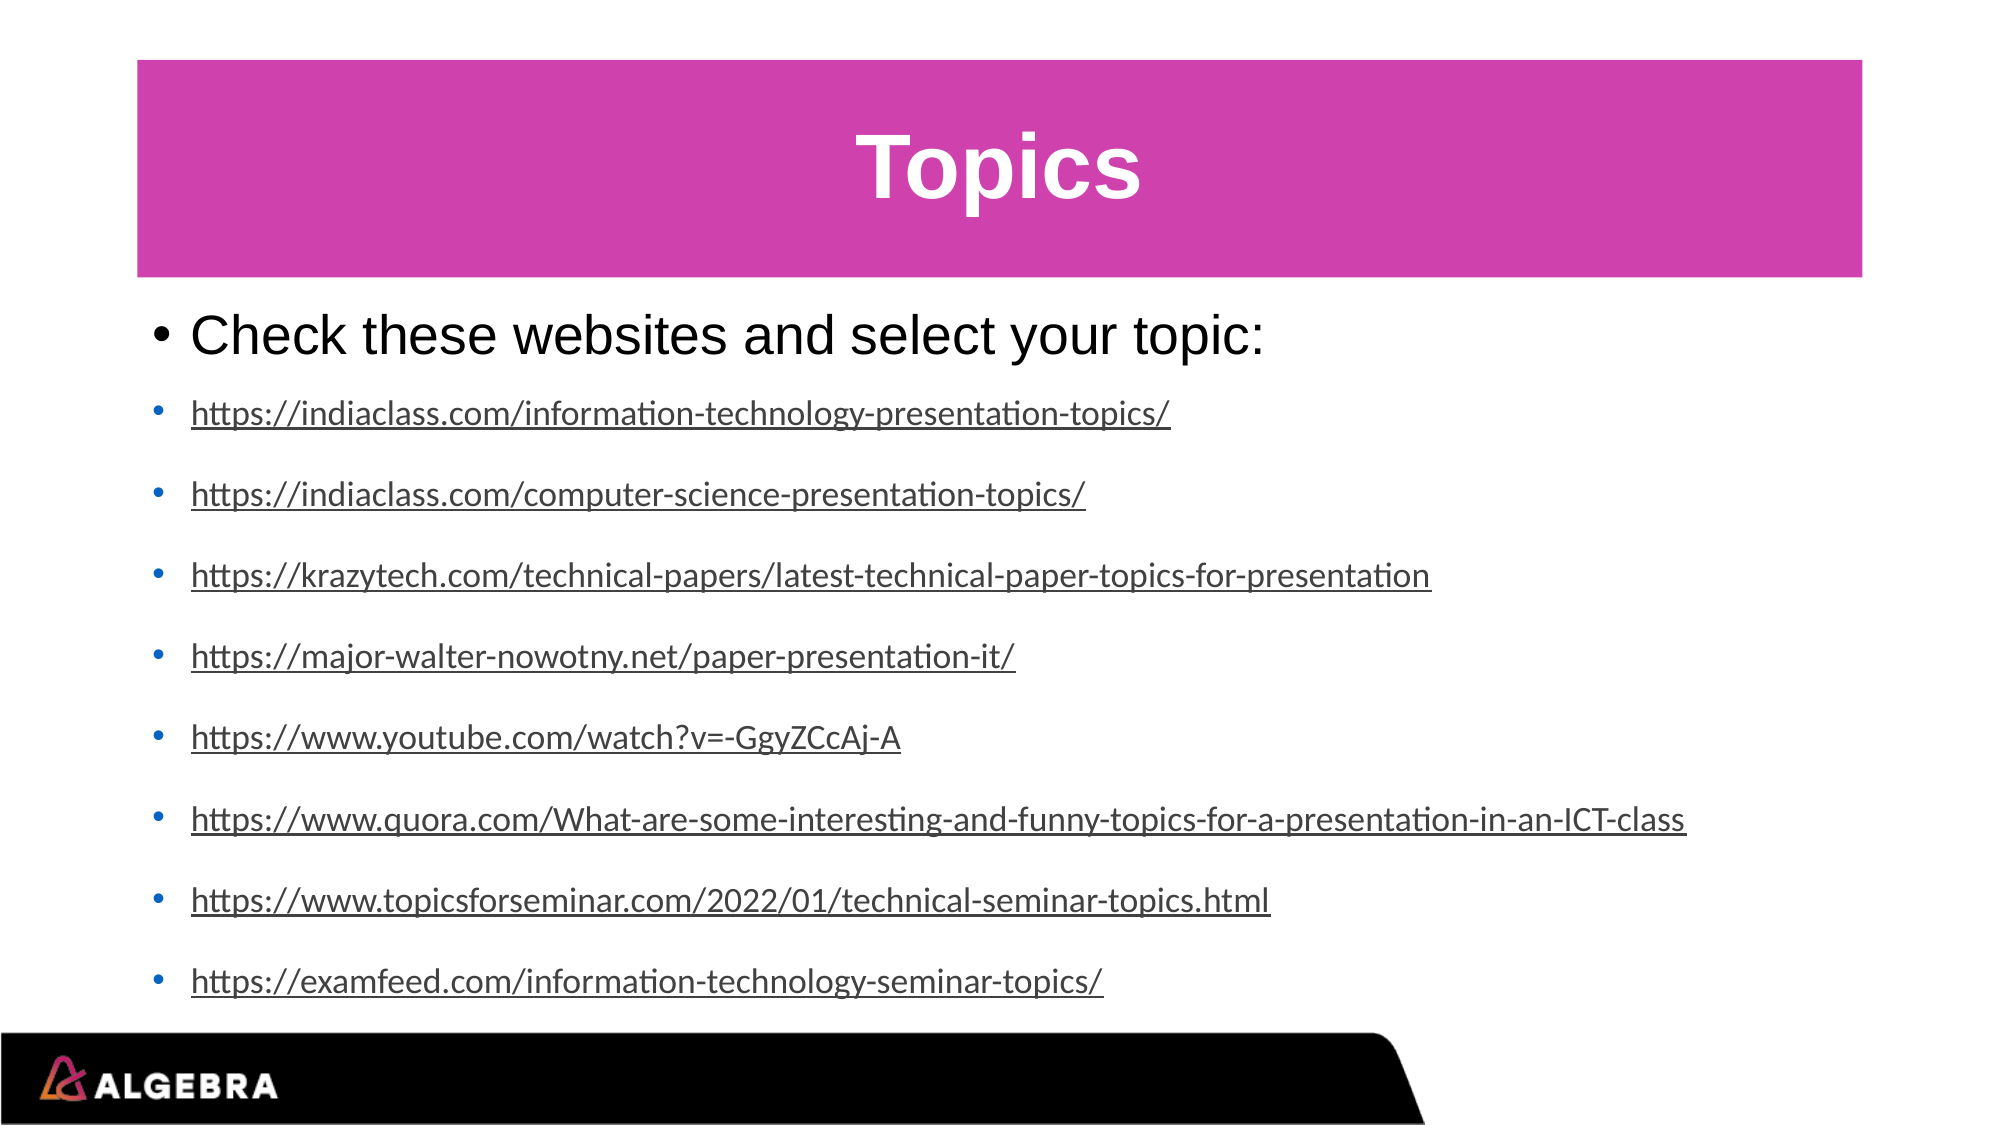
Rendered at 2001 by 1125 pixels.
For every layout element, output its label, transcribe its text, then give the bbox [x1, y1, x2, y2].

title Topics [137, 59, 1863, 278]
list Check these websites and select your topic: https://indiaclass.com/information-technology-presentation-topics/ https://indiaclass.com/computer-science-presentation-topics/ https://krazytech.com/technical-papers/latest-technical-paper-topics-for-presentation https://major-walter-nowotny.net/paper-presentation-it/ https://www.youtube.com/watch?v=-GgyZCcAj-A https://www.quora.com/What-are-some-interesting-and-funny-topics-for-a-presentation-in-an-ICT-class https://www.topicsforseminar.com/2022/01/technical-seminar-topics.html https://examfeed.com/information-technology-seminar-topics/ [137, 299, 1863, 1014]
picture [0, 1032, 1425, 1125]
